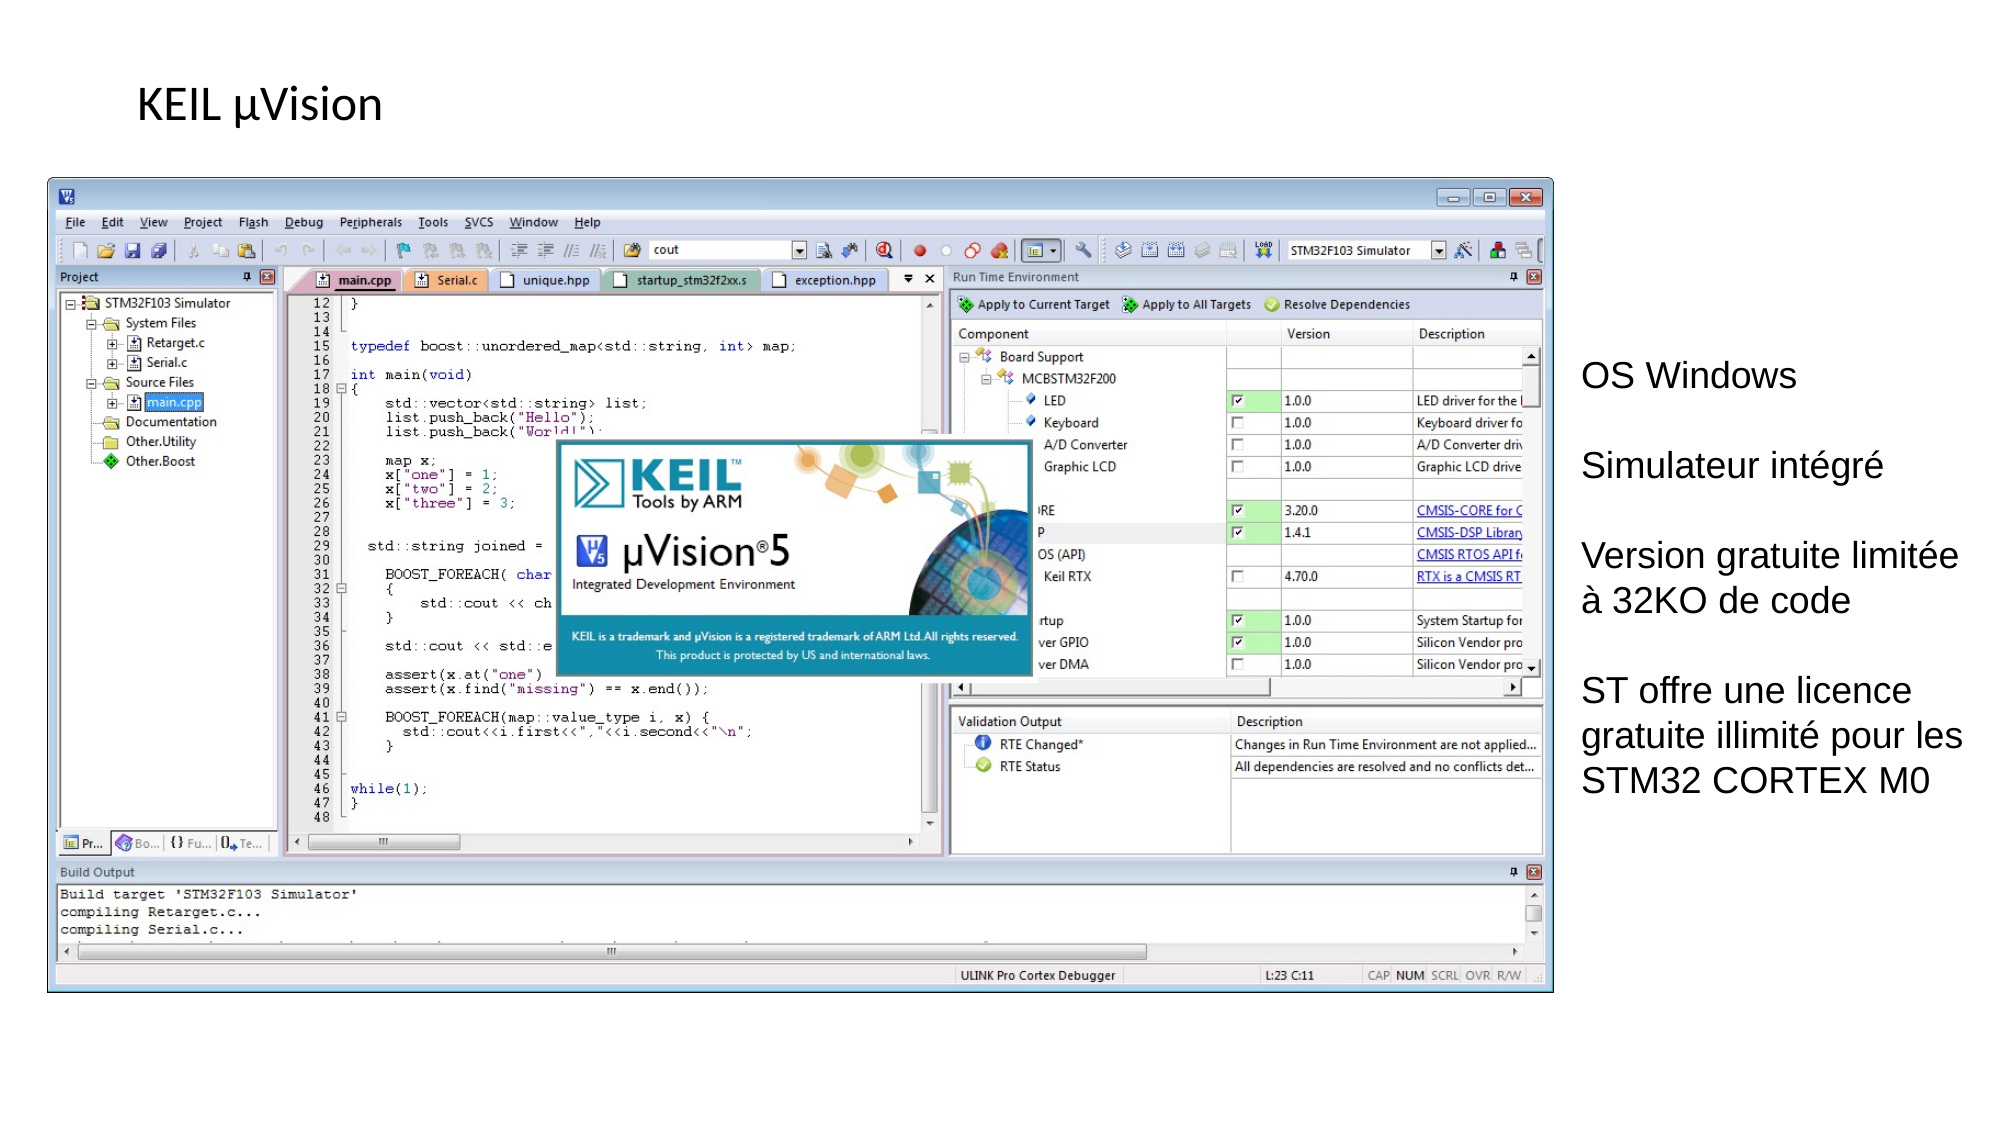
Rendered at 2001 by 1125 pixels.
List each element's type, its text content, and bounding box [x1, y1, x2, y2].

text_box OS Windows Simulateur intégré Version gratuite limitée à 32KO de code ST offre une licence gratuite illimité pour les STM32 CORTEX M0 [1566, 343, 2000, 947]
picture [46, 177, 1554, 993]
text_box KEIL µVision [137, 59, 1725, 142]
